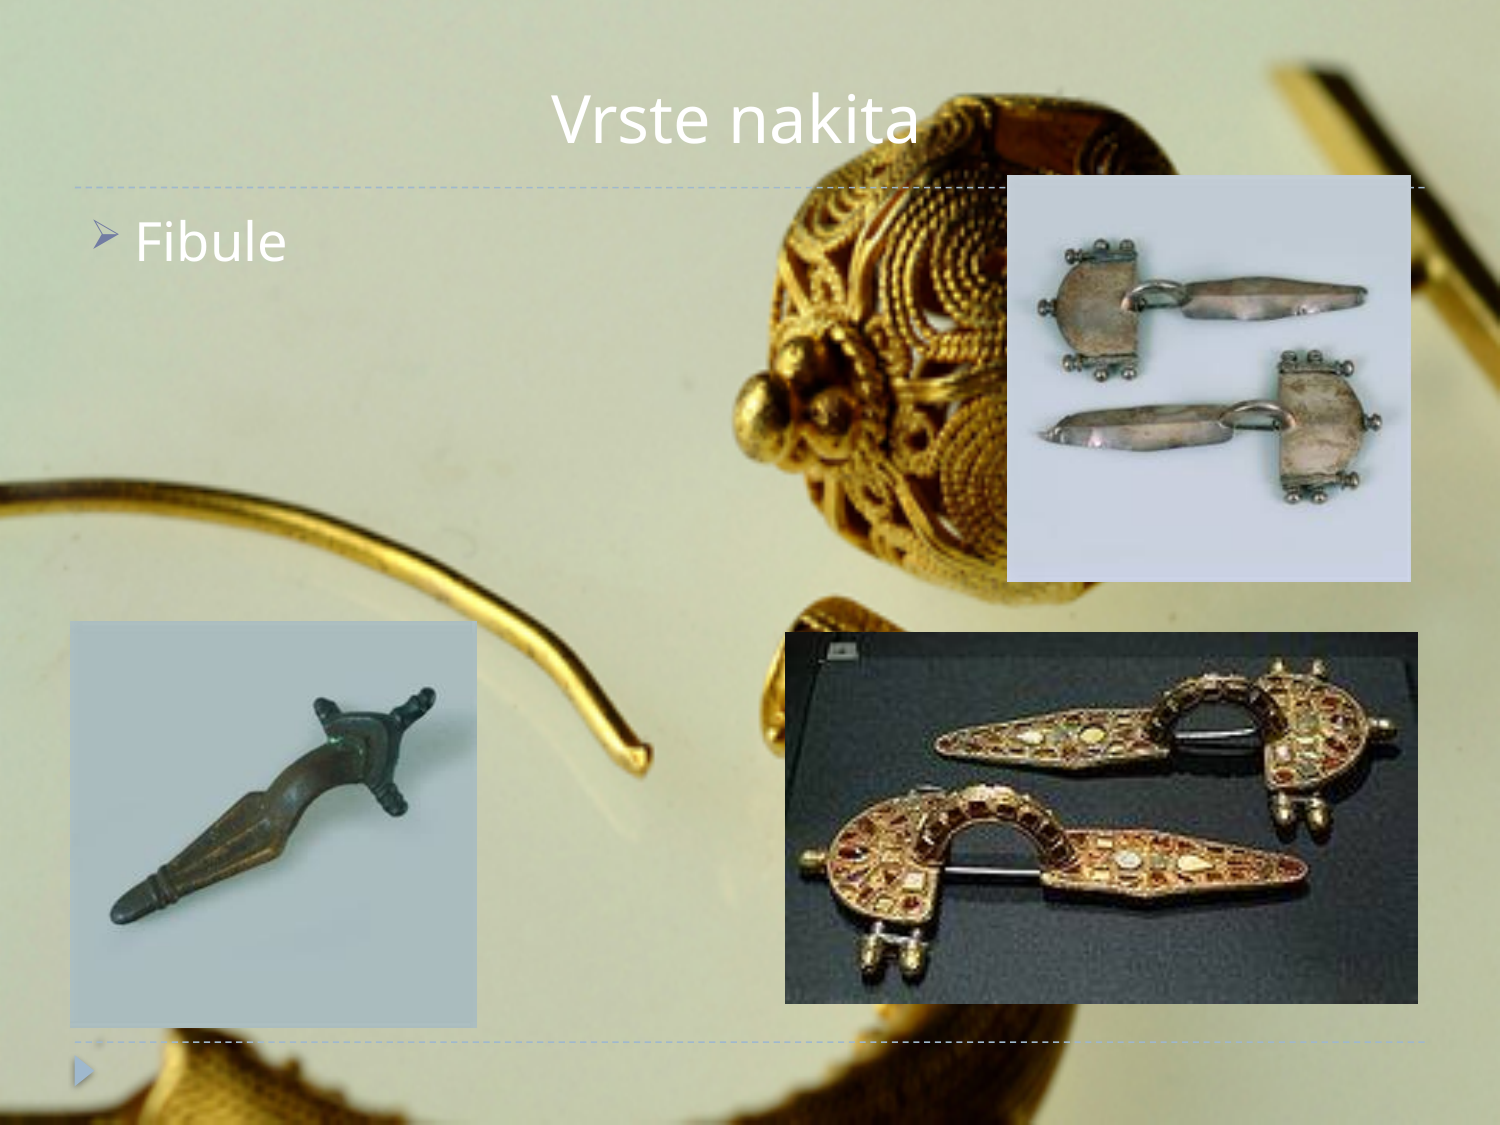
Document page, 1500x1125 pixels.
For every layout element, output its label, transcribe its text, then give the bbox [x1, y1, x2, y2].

list Fibule [75, 200, 1425, 1010]
picture [0, 0, 1500, 1125]
title Vrste nakita [70, 70, 1421, 165]
